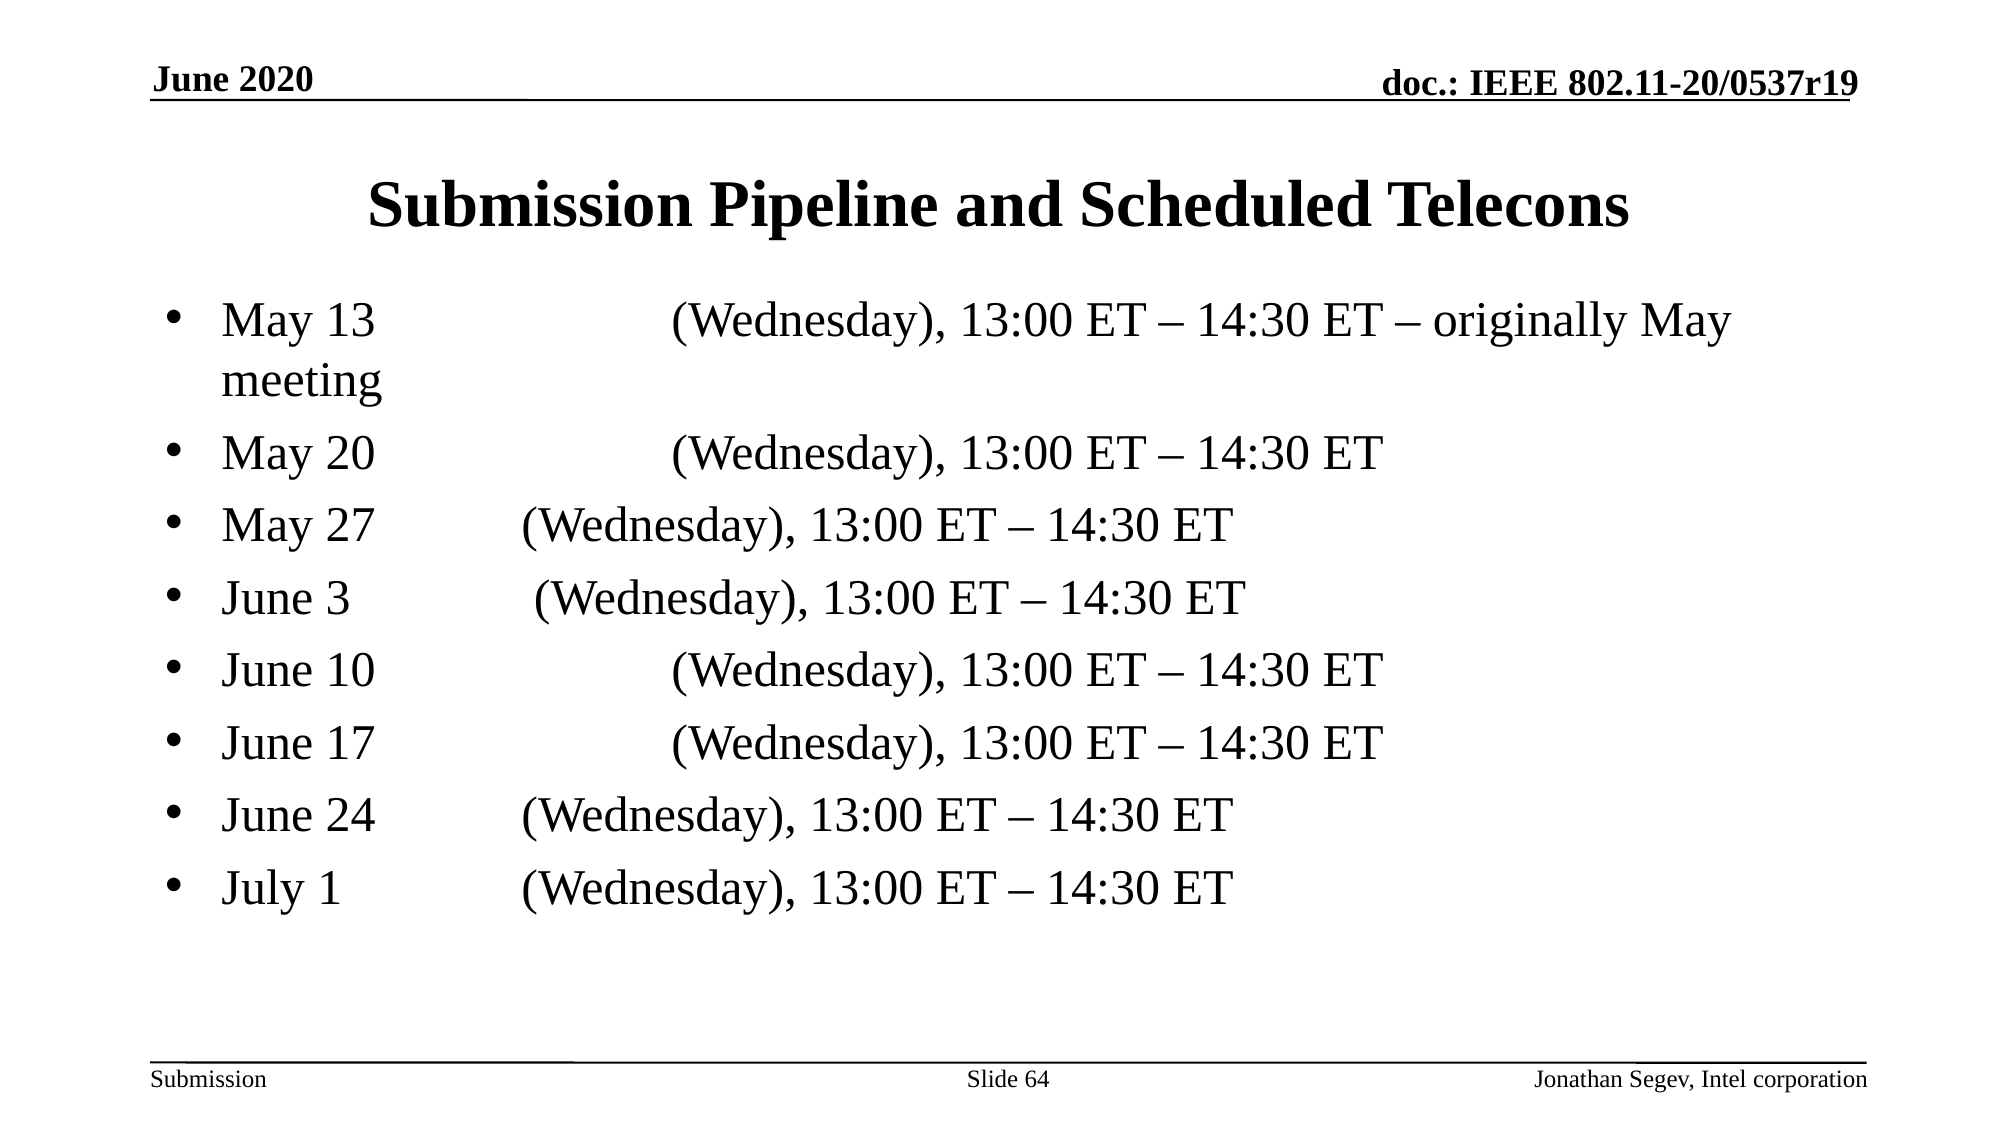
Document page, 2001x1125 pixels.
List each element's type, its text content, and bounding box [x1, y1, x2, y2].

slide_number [152, 54, 563, 100]
title Submission Pipeline and Scheduled Telecons [149, 112, 1850, 278]
footer Jonathan Segev, Intel corporation [1171, 1061, 1869, 1093]
list May 13 (Wednesday), 13:00 ET – 14:30 ET – originally May meeting May 20 (Wednesday), 13:00 ET – 14:30 ET May 27 (Wednesday), 13:00 ET – 14:30 ET June 3 (Wednesday), 13:00 ET – 14:30 ET June 10 (Wednesday), 13:00 ET – 14:30 ET June 17 (Wednesday), 13:00 ET – 14:30 ET June 24 (Wednesday), 13:00 ET – 14:30 ET July 1 (Wednesday), 13:00 ET – 14:30 ET [149, 278, 1850, 670]
slide_number Slide 64 [950, 1061, 1067, 1123]
